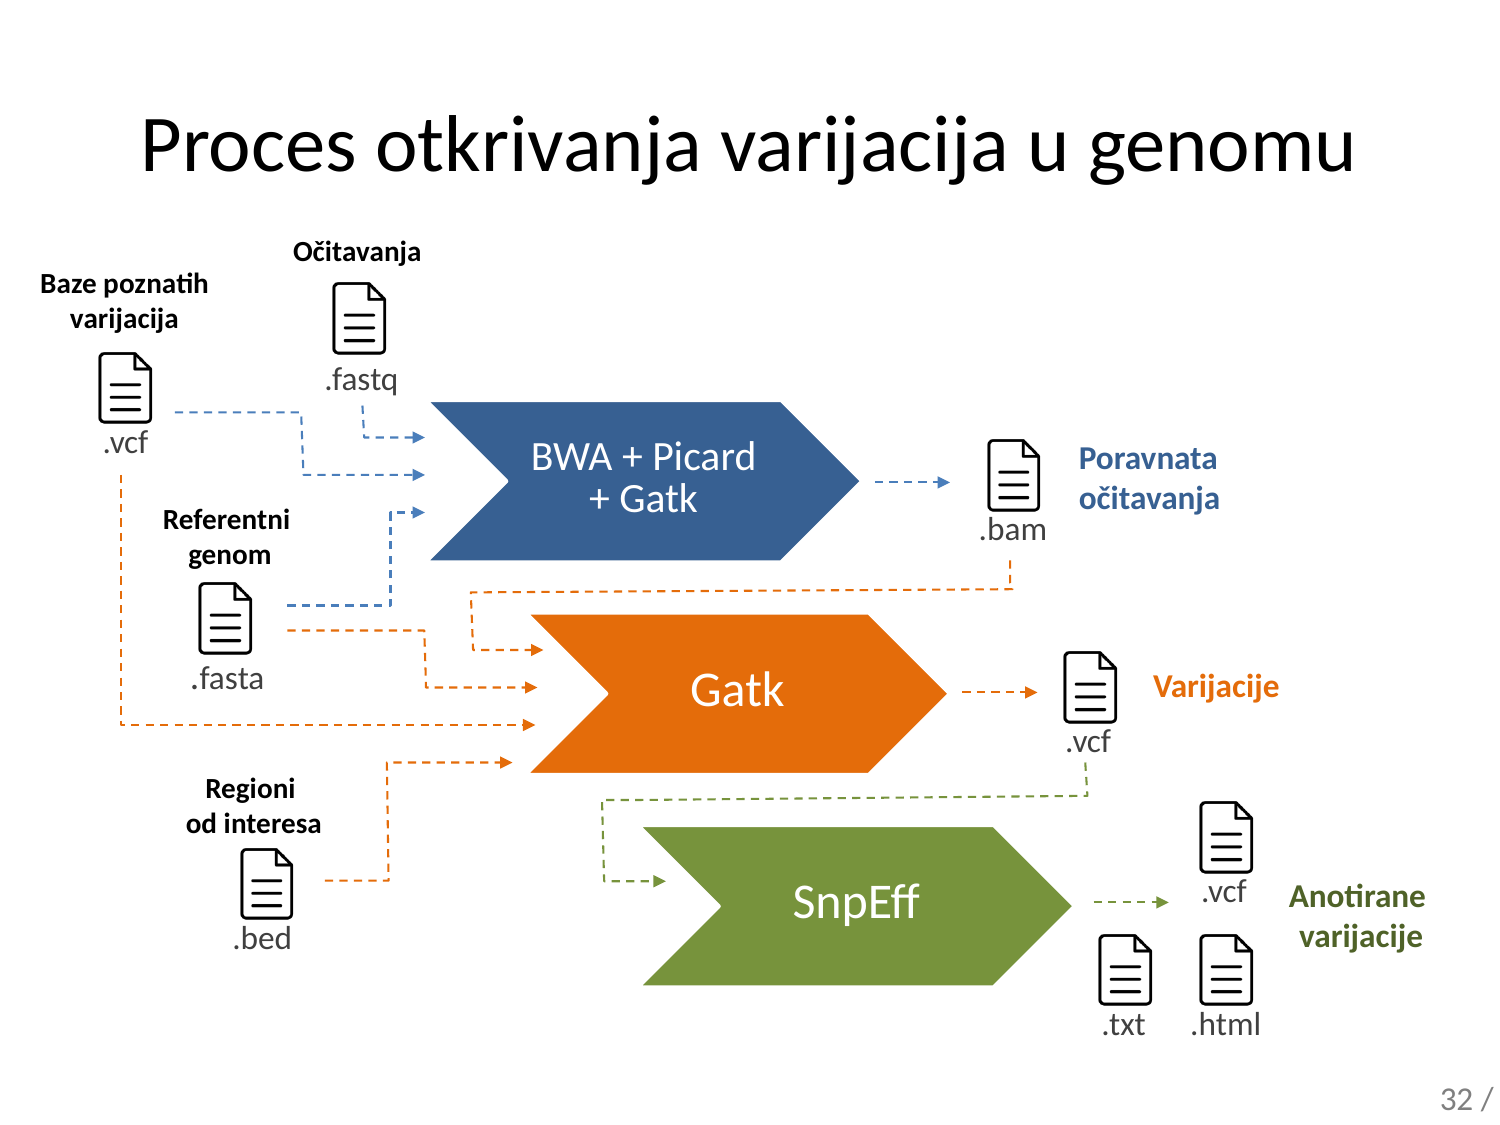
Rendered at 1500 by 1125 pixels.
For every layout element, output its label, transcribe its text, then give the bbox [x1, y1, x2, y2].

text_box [277, 224, 438, 406]
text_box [1049, 649, 1128, 768]
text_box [170, 762, 338, 965]
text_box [524, 612, 951, 776]
text_box [962, 686, 1038, 699]
text_box [378, 629, 426, 658]
text_box Varijacije [1138, 656, 1295, 712]
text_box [1174, 932, 1277, 1051]
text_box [424, 399, 863, 563]
text_box [470, 565, 1013, 651]
text_box [317, 506, 419, 606]
text_box Anotirane varijacije [1273, 866, 1449, 962]
text_box [362, 414, 419, 444]
text_box Poravnata očitavanja [1064, 429, 1241, 524]
title Proces otkrivanja varijacija u genomu [75, 45, 1425, 233]
text_box [436, 664, 519, 689]
text_box [1093, 896, 1169, 909]
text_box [147, 492, 313, 706]
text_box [1086, 932, 1163, 1051]
text_box [230, 411, 419, 482]
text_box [24, 256, 226, 469]
text_box [601, 773, 1089, 883]
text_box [1185, 799, 1264, 918]
text_box [120, 475, 519, 726]
text_box [874, 476, 950, 489]
text_box [341, 756, 513, 882]
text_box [962, 437, 1063, 556]
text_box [637, 824, 1076, 988]
